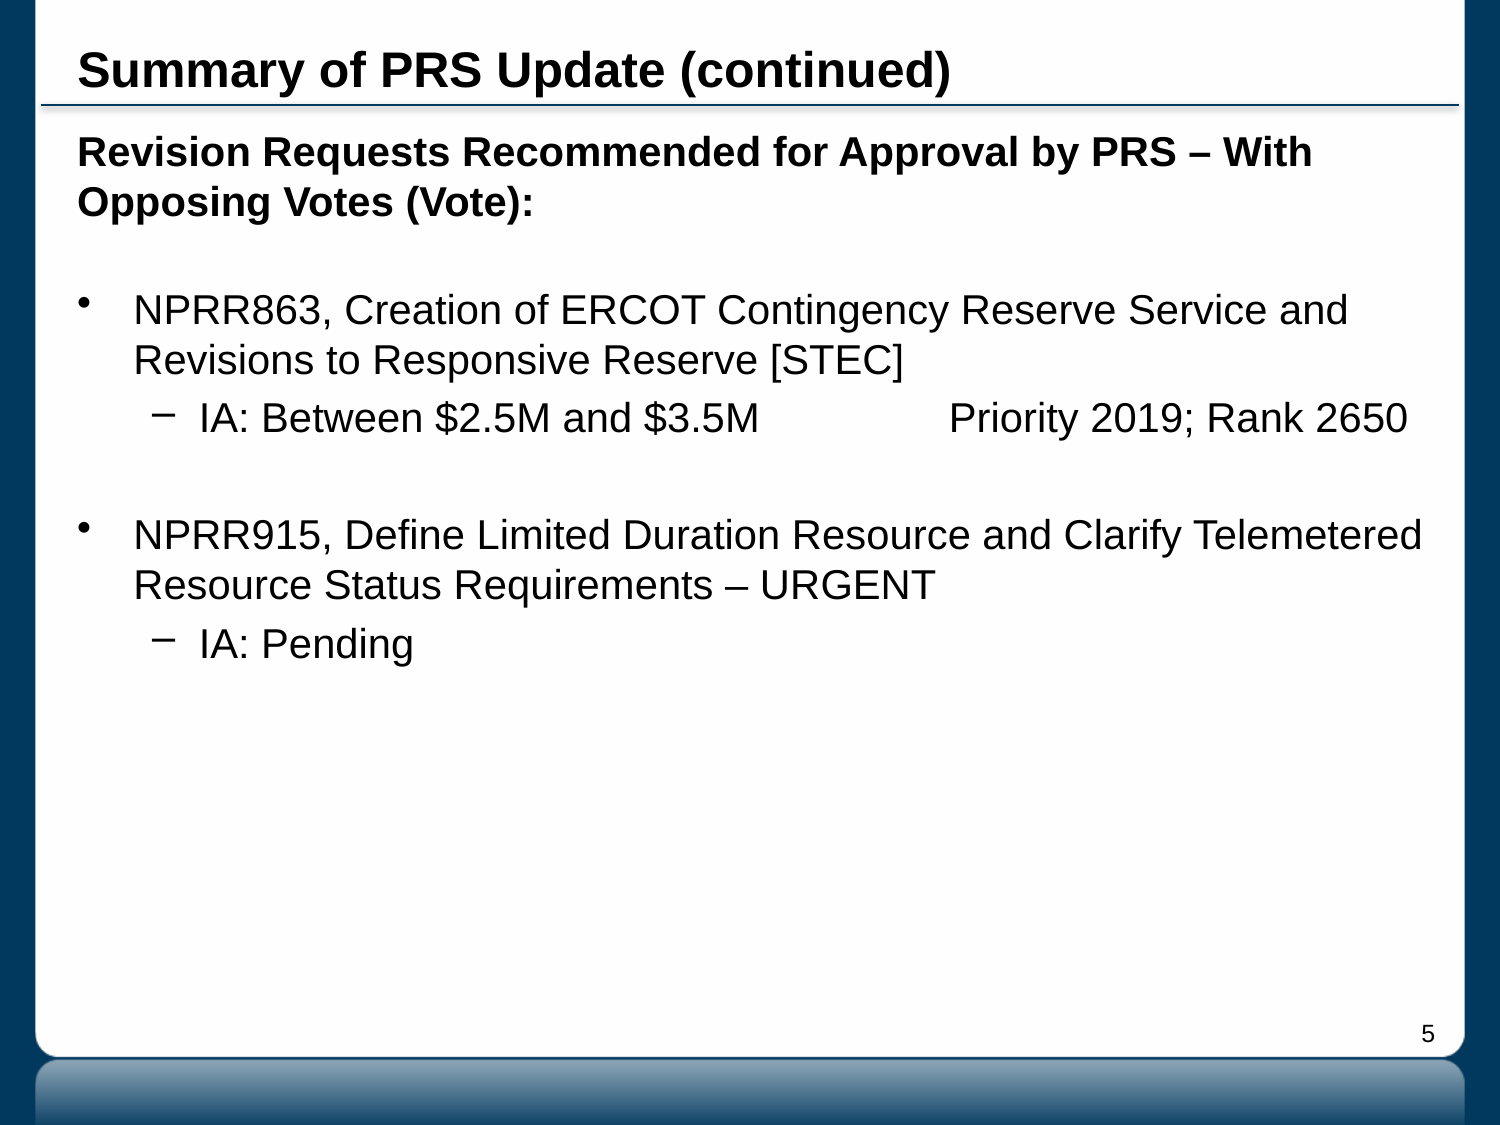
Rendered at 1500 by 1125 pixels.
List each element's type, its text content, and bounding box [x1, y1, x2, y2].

text_box Revision Requests Recommended for Approval by PRS – With Opposing Votes (Vote): NPRR863, Creation of ERCOT Contingency Reserve Service and Revisions to Responsive Reserve [STEC] IA: Between $2.5M and $3.5M Priority 2019; Rank 2650 NPRR915, Define Limited Duration Resource and Clarify Telemetered Resource Status Requirements – URGENT IA: Pending [62, 117, 1450, 1027]
picture [35, 0, 1465, 1125]
title Summary of PRS Update (continued) [62, 29, 1450, 106]
